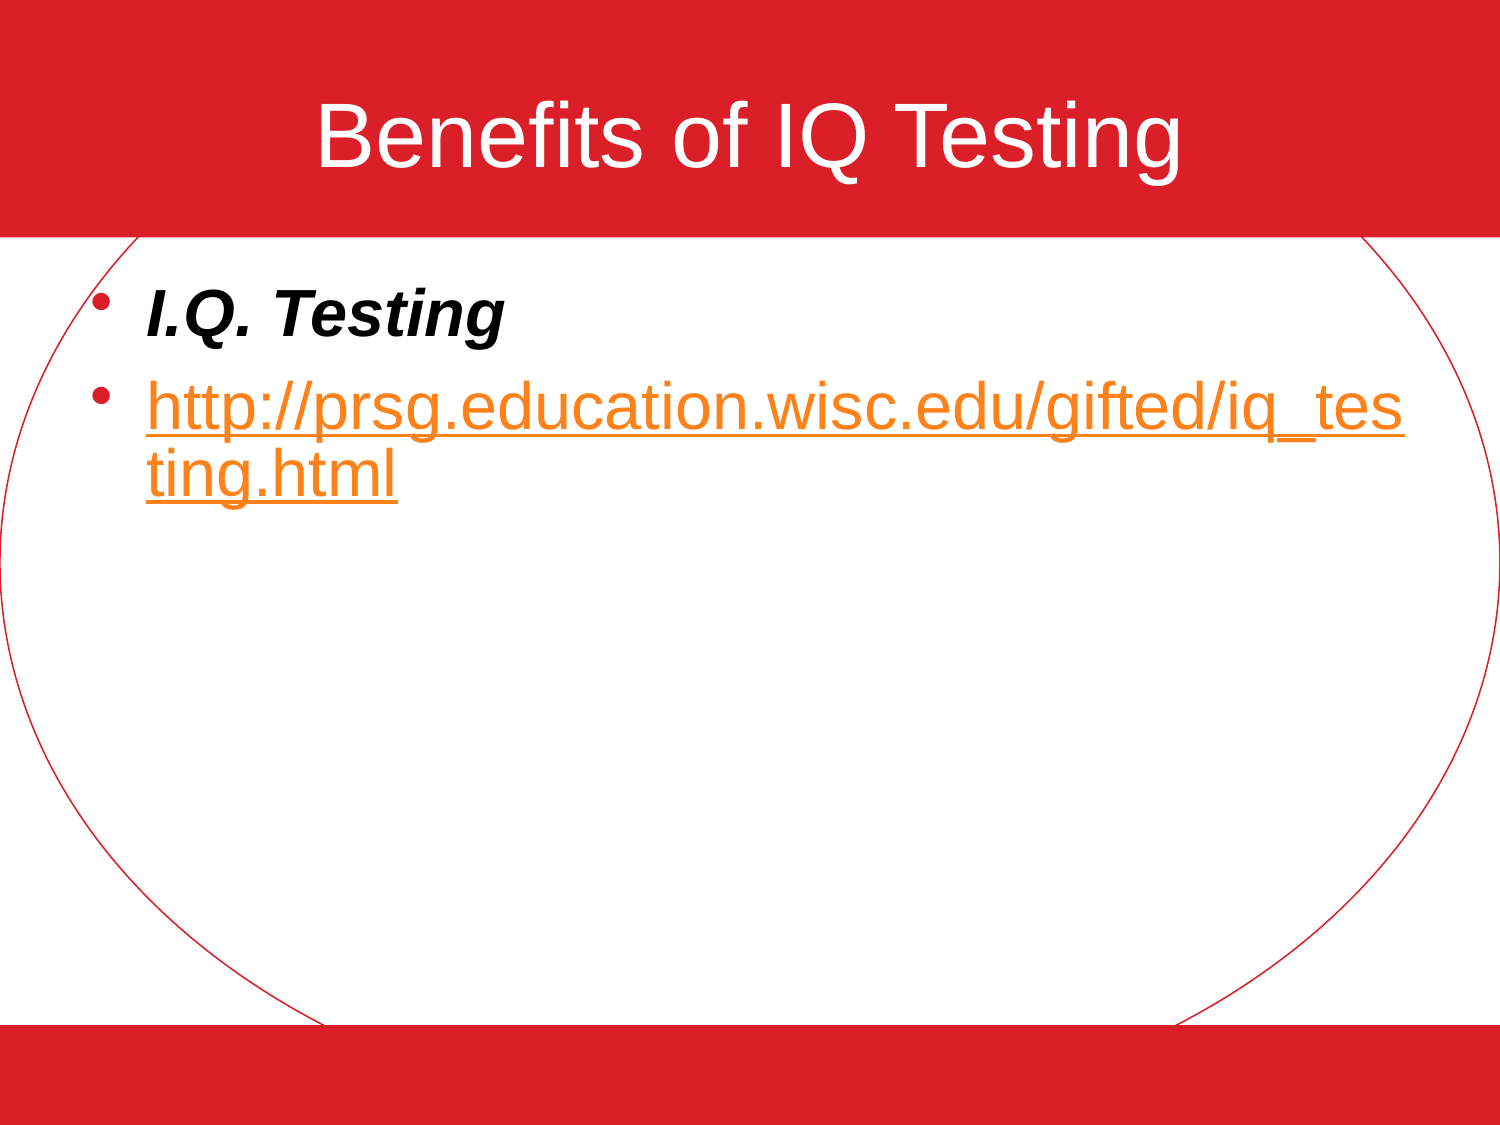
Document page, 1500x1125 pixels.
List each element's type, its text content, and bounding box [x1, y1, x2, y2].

list I.Q. Testing http://prsg.education.wisc.edu/gifted/iq_testing.html [74, 262, 1426, 1006]
title Benefits of IQ Testing [74, 37, 1426, 226]
